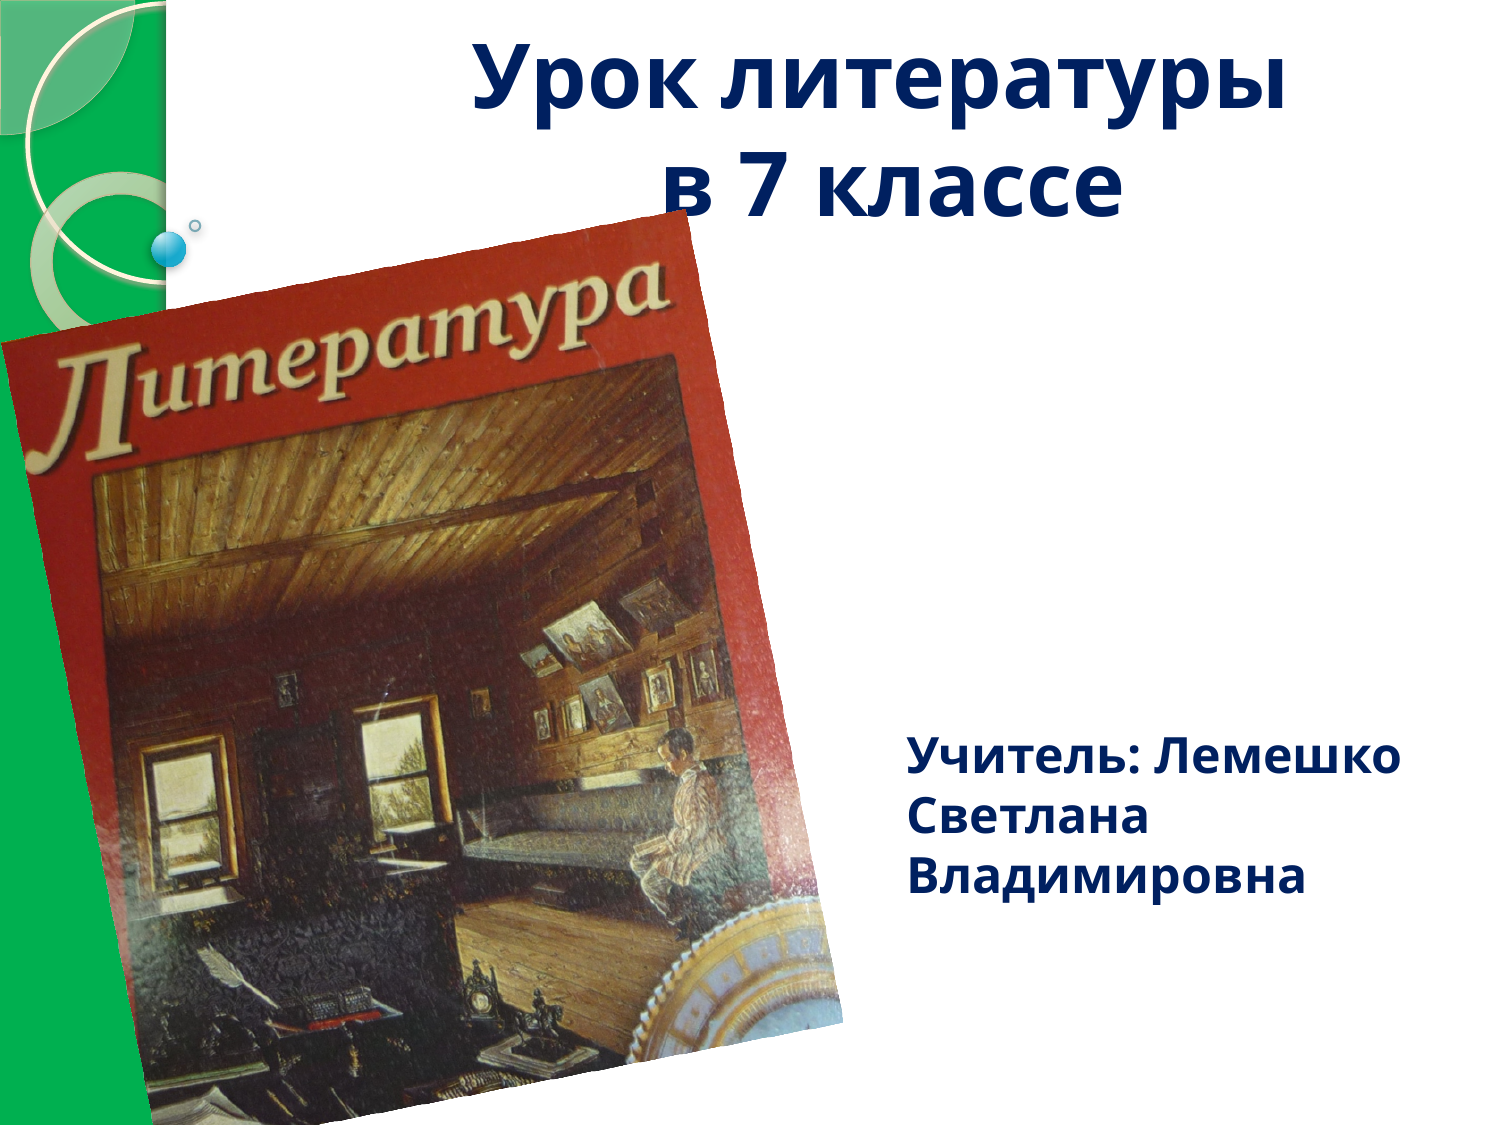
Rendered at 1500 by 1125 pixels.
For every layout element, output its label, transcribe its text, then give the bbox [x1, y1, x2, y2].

text_box Учитель: Лемешко Светлана Владимировна [891, 715, 1436, 911]
picture [2, 210, 843, 1125]
title Урок литературы в 7 классе [285, 0, 1500, 242]
